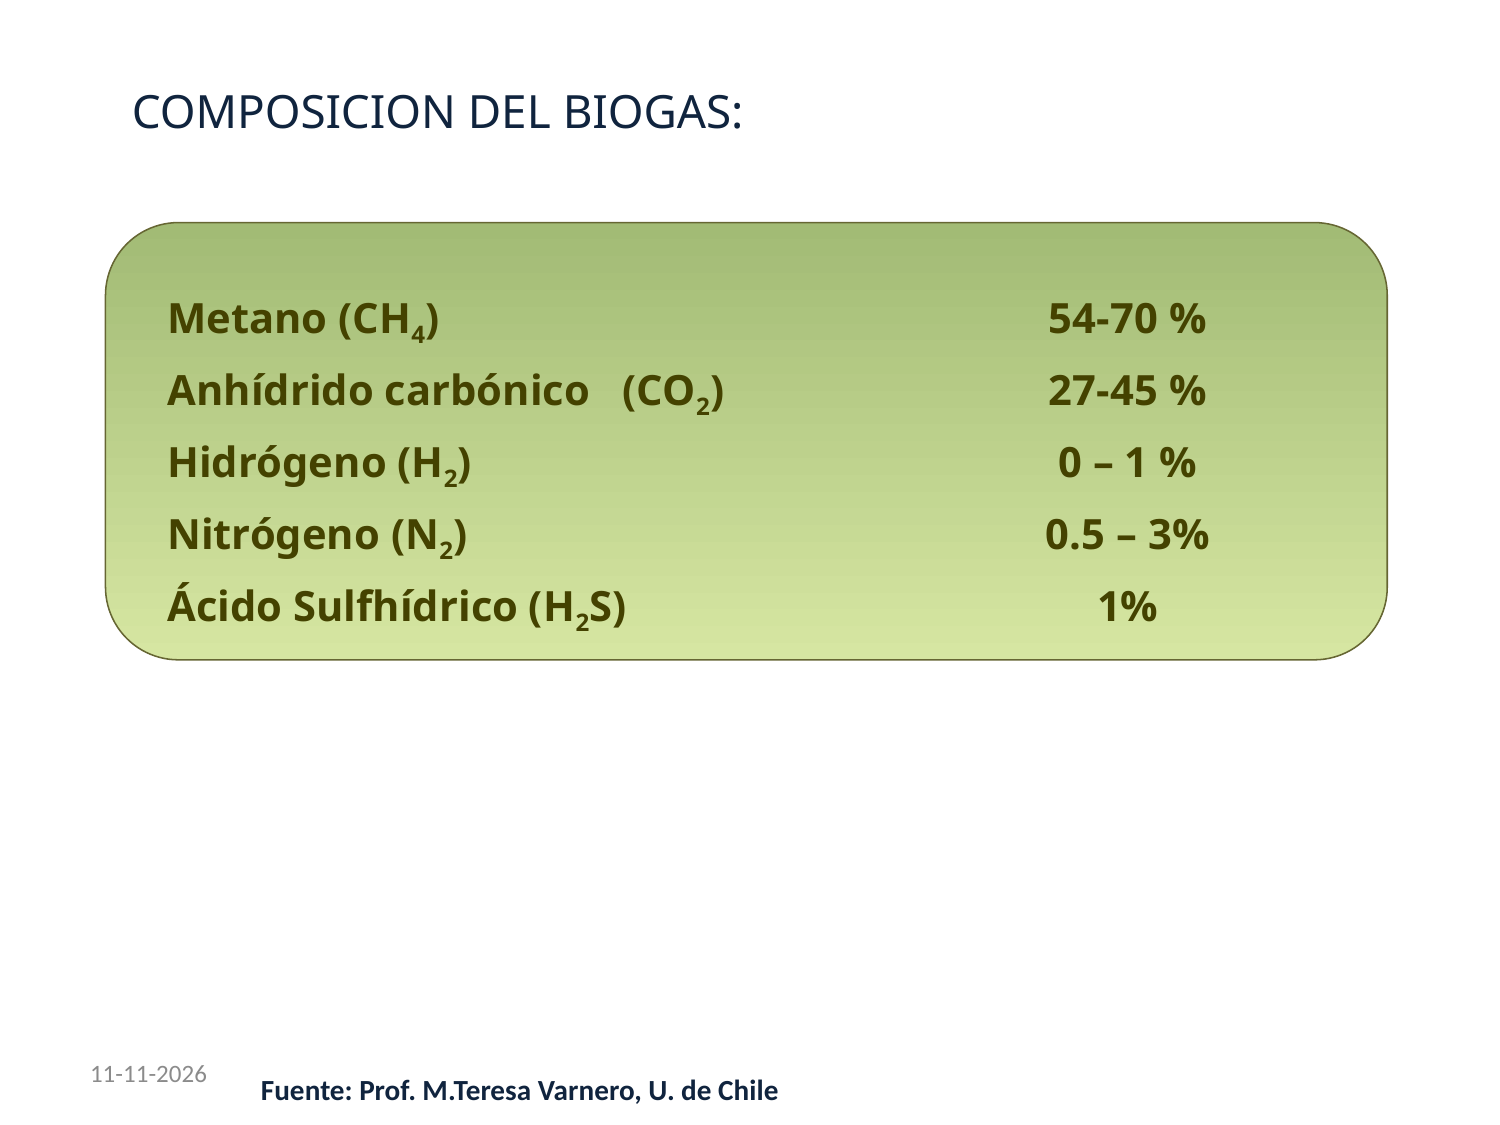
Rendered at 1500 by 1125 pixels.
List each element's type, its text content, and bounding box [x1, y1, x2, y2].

text_box COMPOSICION DEL BIOGAS: [117, 82, 1370, 147]
table_cell Nitrógeno (N2) [152, 497, 749, 569]
table_cell 0.5 – 3% [749, 497, 1346, 569]
table_cell 27-45 % [749, 353, 1346, 425]
table_cell Anhídrido carbónico (CO2) [152, 353, 749, 425]
table_cell Hidrógeno (H2) [152, 425, 749, 497]
text_box [105, 222, 1388, 660]
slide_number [75, 1042, 425, 1103]
table_cell Ácido Sulfhídrico (H2S) [152, 569, 749, 641]
table_cell 1% [749, 569, 1346, 641]
text_box Fuente: Prof. M.Teresa Varnero, U. de Chile [246, 1064, 1231, 1114]
table_header 54-70 % [749, 281, 1346, 353]
table_cell 0 – 1 % [749, 425, 1346, 497]
table_header Metano (CH4) [152, 281, 749, 353]
